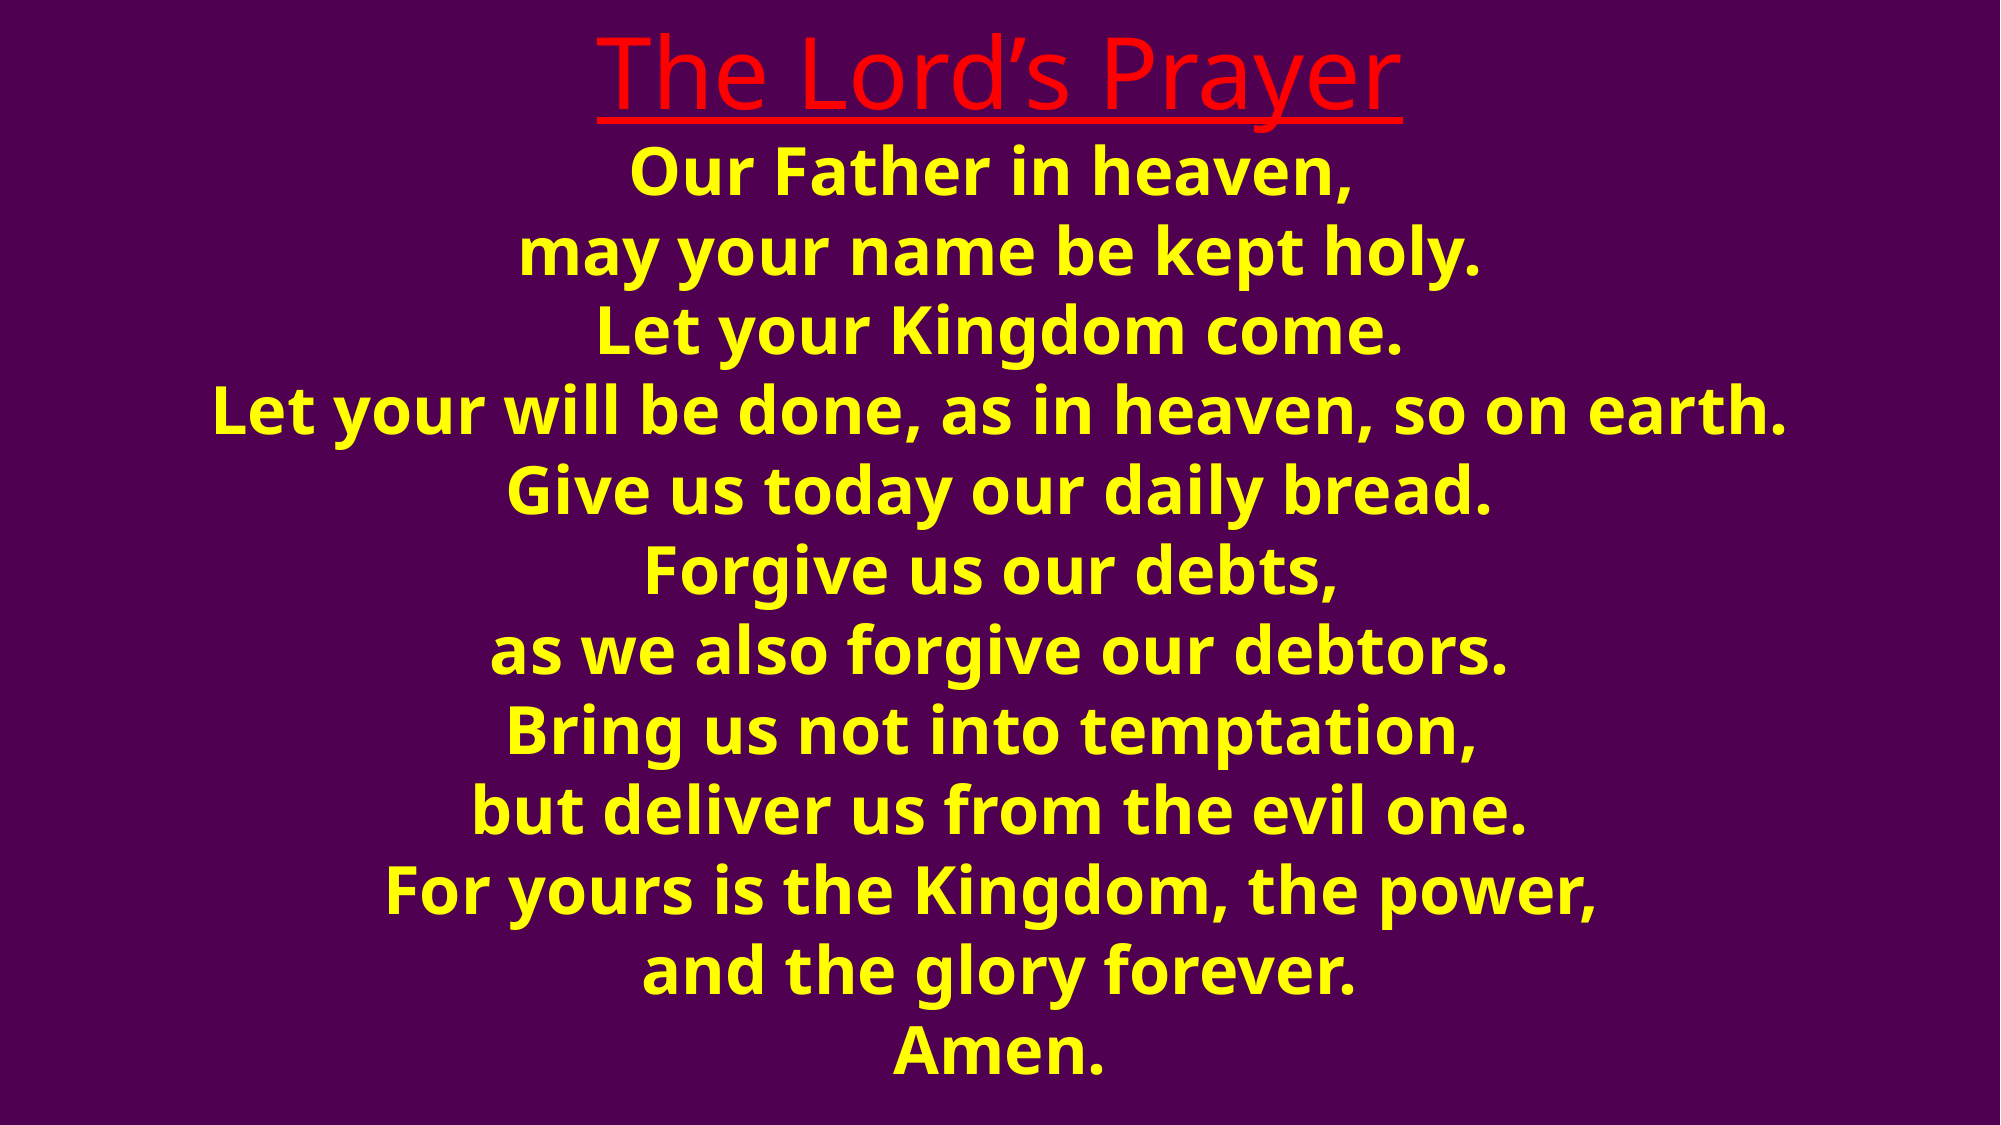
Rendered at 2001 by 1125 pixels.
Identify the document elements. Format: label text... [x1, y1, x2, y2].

title The Lord’s Prayer [0, 0, 2000, 120]
text_box Our Father in heaven, may your name be kept holy. Let your Kingdom come. Let your will be done, as in heaven, so on earth. Give us today our daily bread. Forgive us our debts, as we also forgive our debtors. Bring us not into temptation, but deliver us from the evil one. For yours is the Kingdom, the power, and the glory forever. Amen. [0, 120, 2000, 1096]
